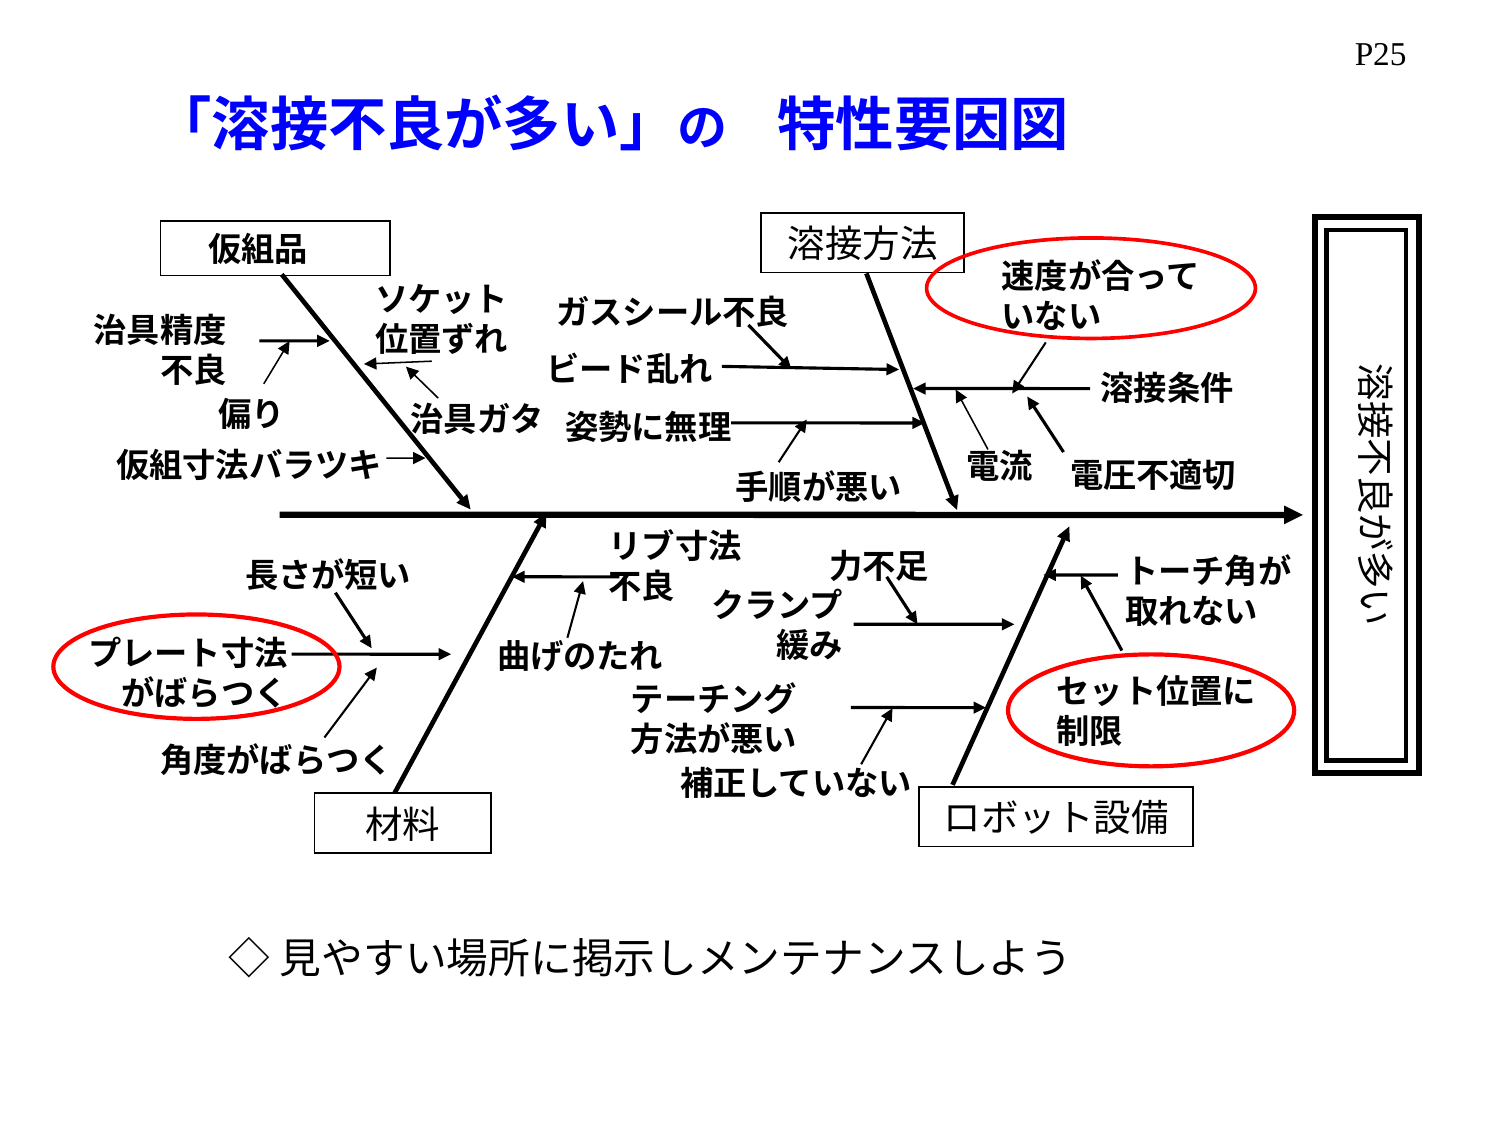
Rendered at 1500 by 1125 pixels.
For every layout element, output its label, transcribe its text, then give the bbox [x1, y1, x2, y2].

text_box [41, 56, 1420, 1000]
text_box P25 [1340, 24, 1500, 80]
